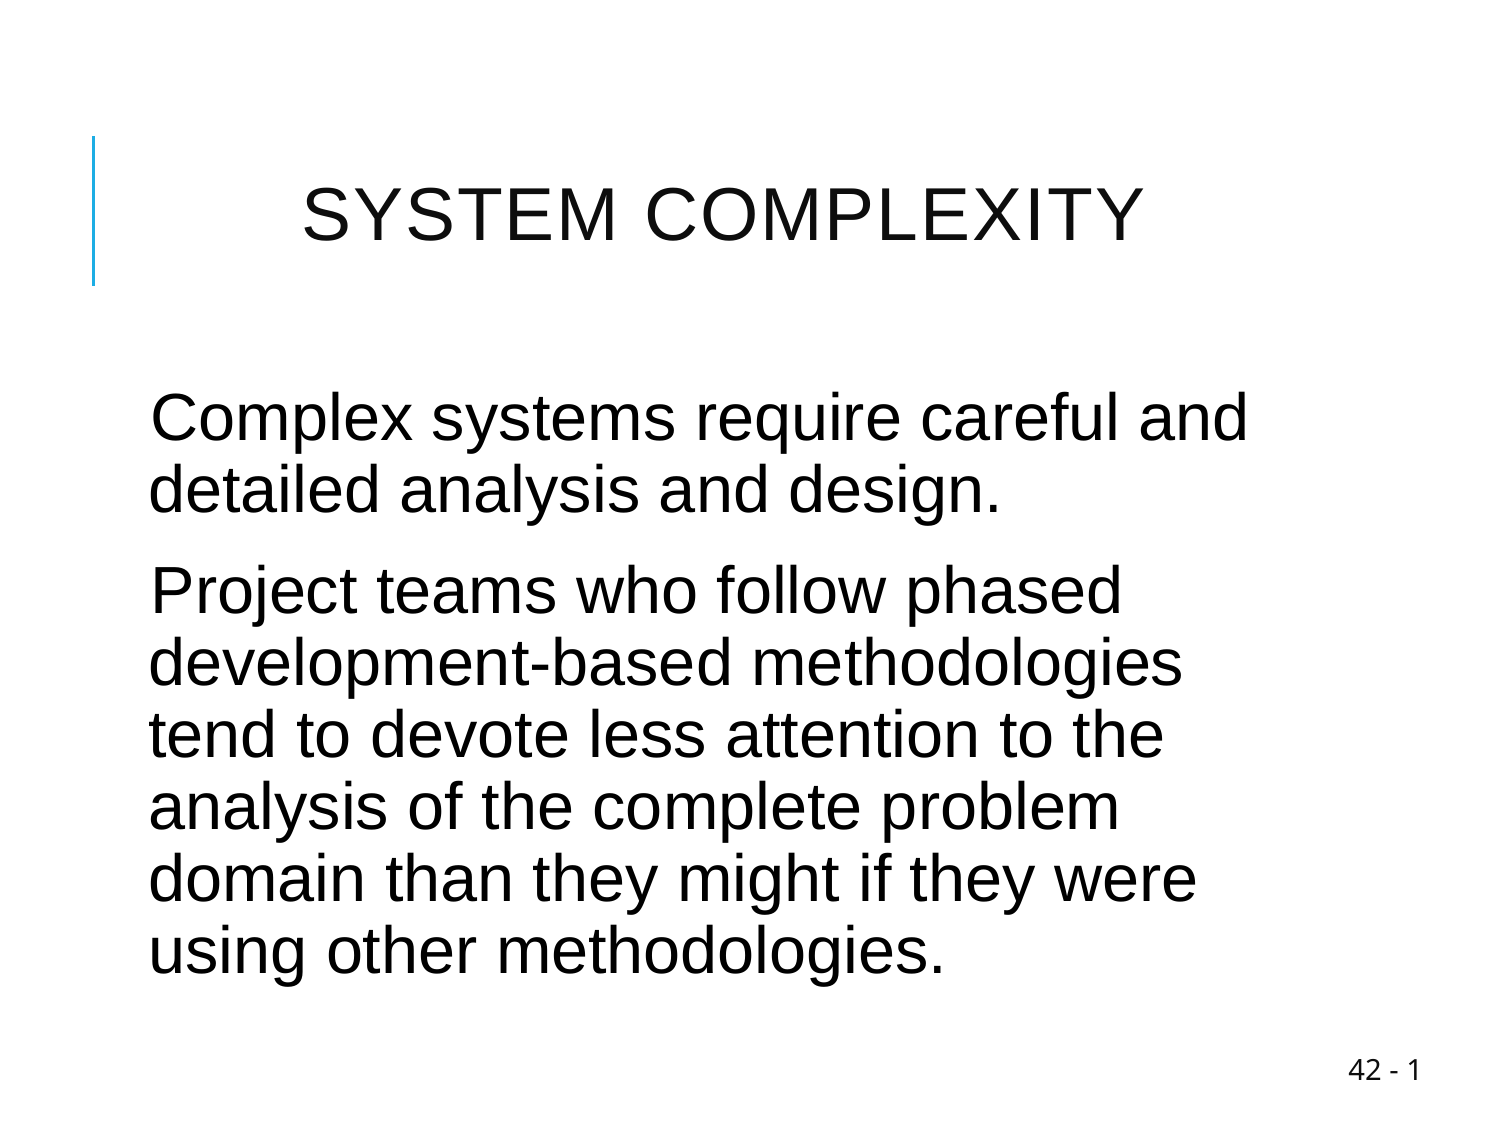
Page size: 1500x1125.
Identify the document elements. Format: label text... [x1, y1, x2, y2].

title System Complexity [126, 96, 1322, 342]
slide_number 1 - 42 [1333, 1061, 1454, 1107]
list Complex systems require careful and detailed analysis and design. Project teams who follow phased development-based methodologies tend to devote less attention to the analysis of the complete problem domain than they might if they were using other methodologies. [126, 375, 1322, 1035]
